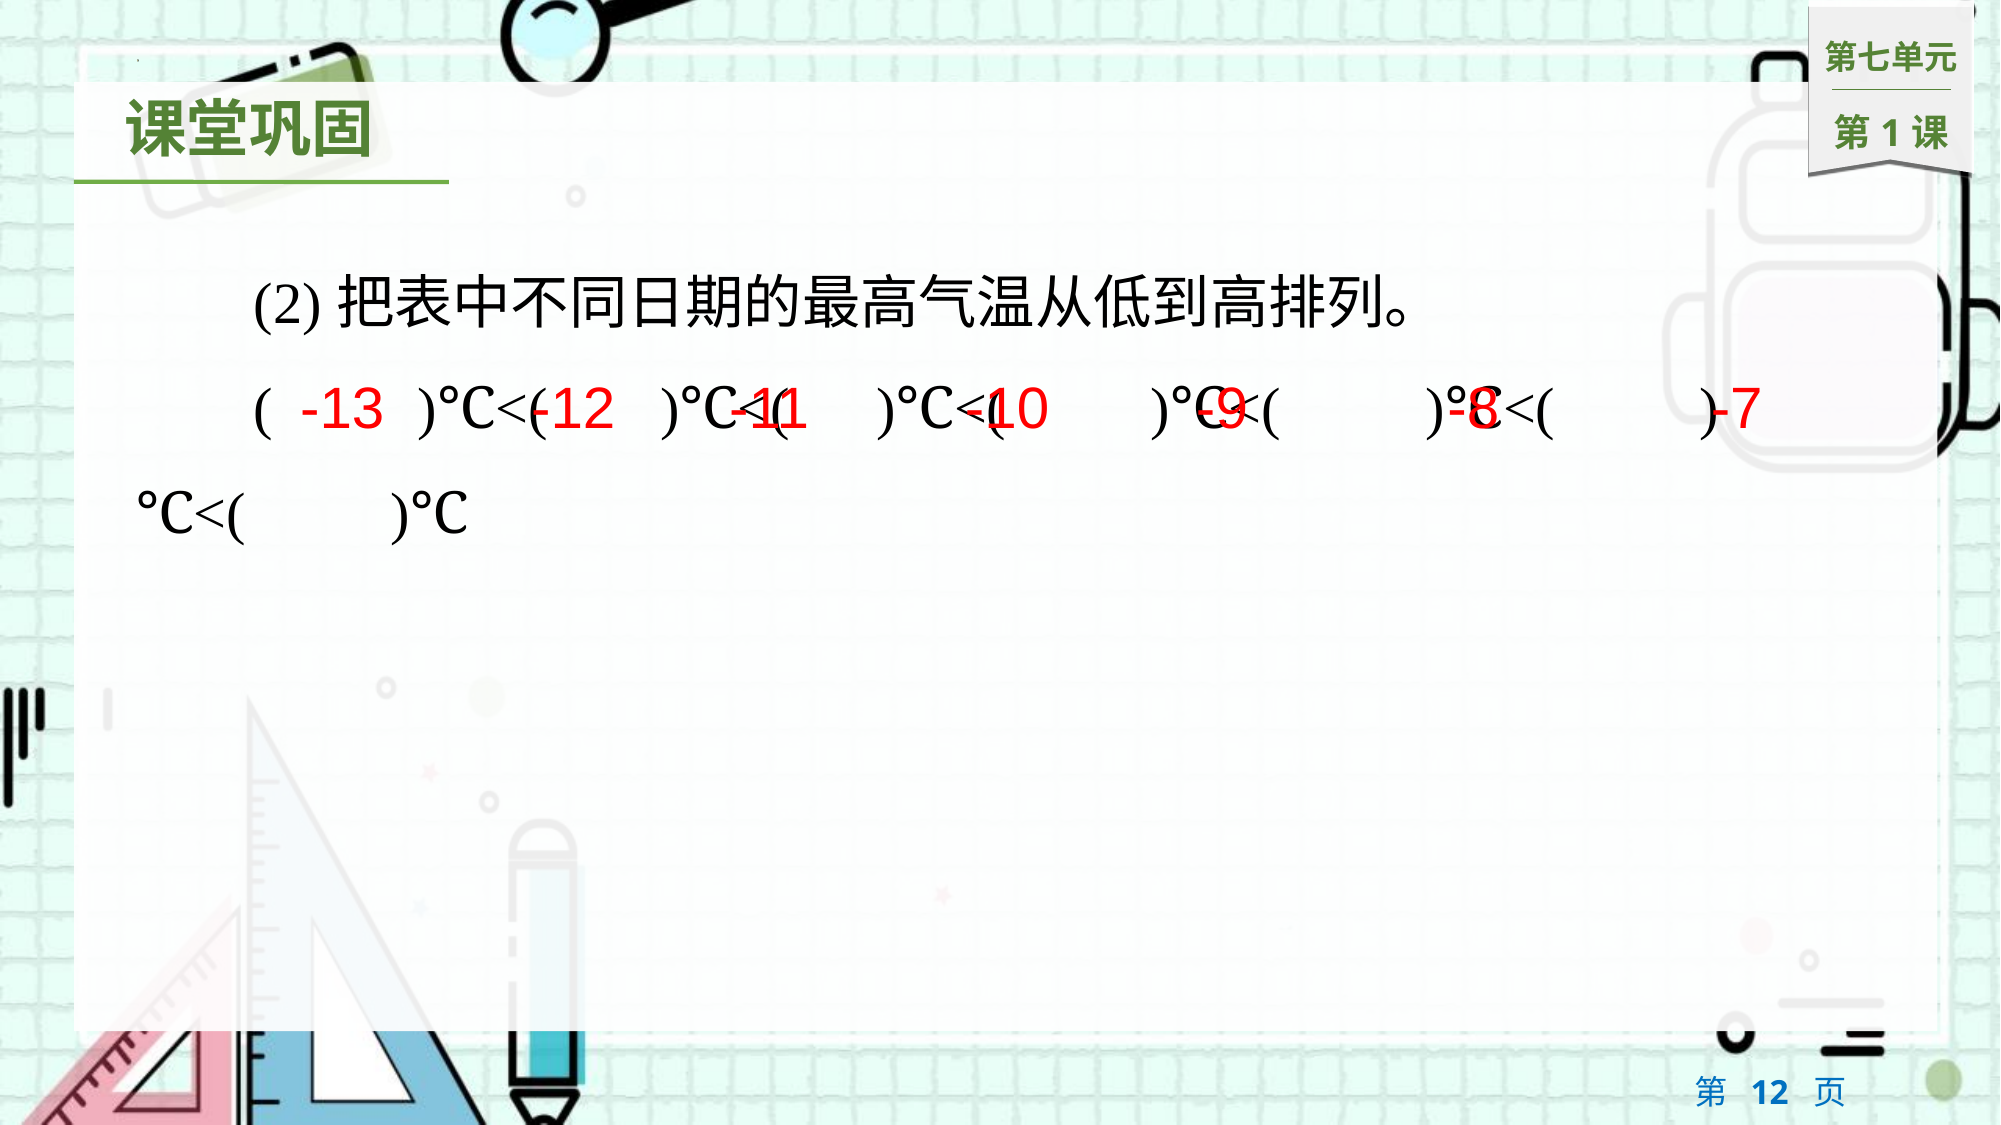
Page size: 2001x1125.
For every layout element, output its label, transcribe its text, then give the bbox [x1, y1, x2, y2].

picture [1938, 168, 1971, 176]
list (2)把表中不同日期的最高气温从低到高排列。 ( )℃<( )℃<( )℃<( )℃<( )℃<( )℃<( )℃ [121, 222, 1903, 985]
list -13 -12 -11 -10 -9 -8 -7 [285, 328, 1879, 434]
picture [0, 0, 2000, 1125]
